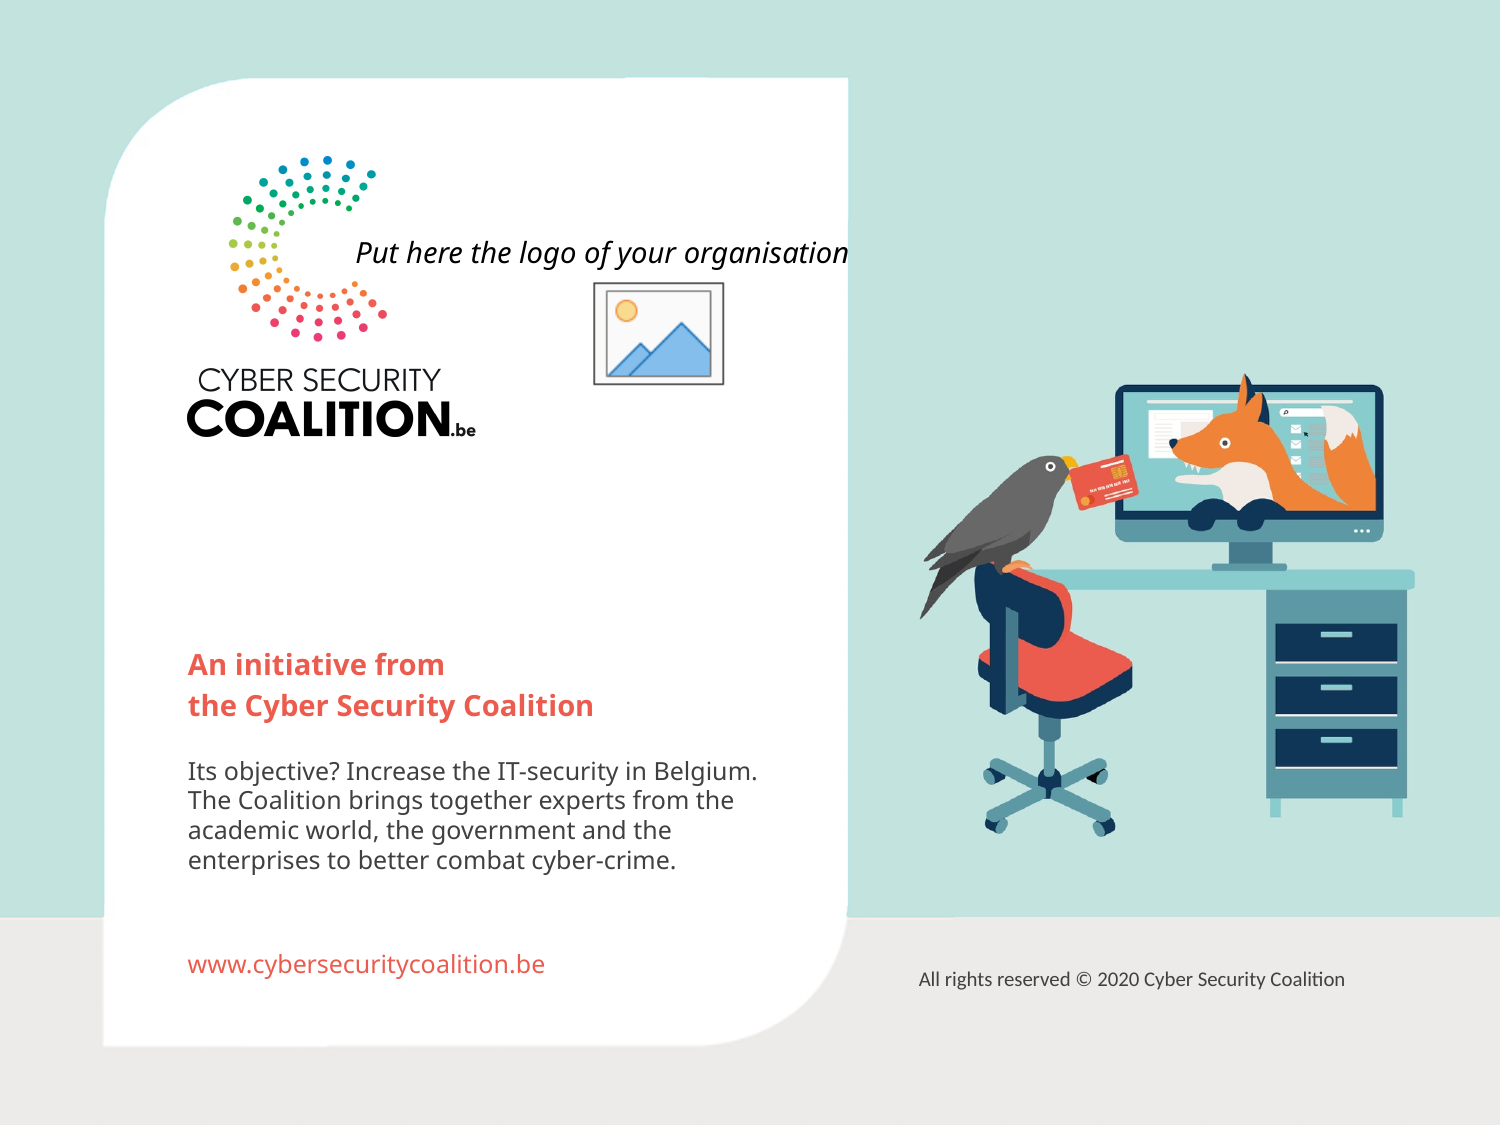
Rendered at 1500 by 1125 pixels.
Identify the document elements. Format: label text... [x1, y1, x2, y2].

list An initiative from the Cyber Security Coalition [172, 638, 635, 740]
list www.cybersecuritycoalition.be [172, 940, 635, 987]
list Its objective? Increase the IT-security in Belgium. The Coalition brings together experts from the academic world, the government and the enterprises to better combat cyber-crime. [172, 747, 795, 911]
picture [0, 0, 1500, 1125]
list All rights reserved © 2020 Cyber Security Coalition [898, 958, 1401, 1066]
